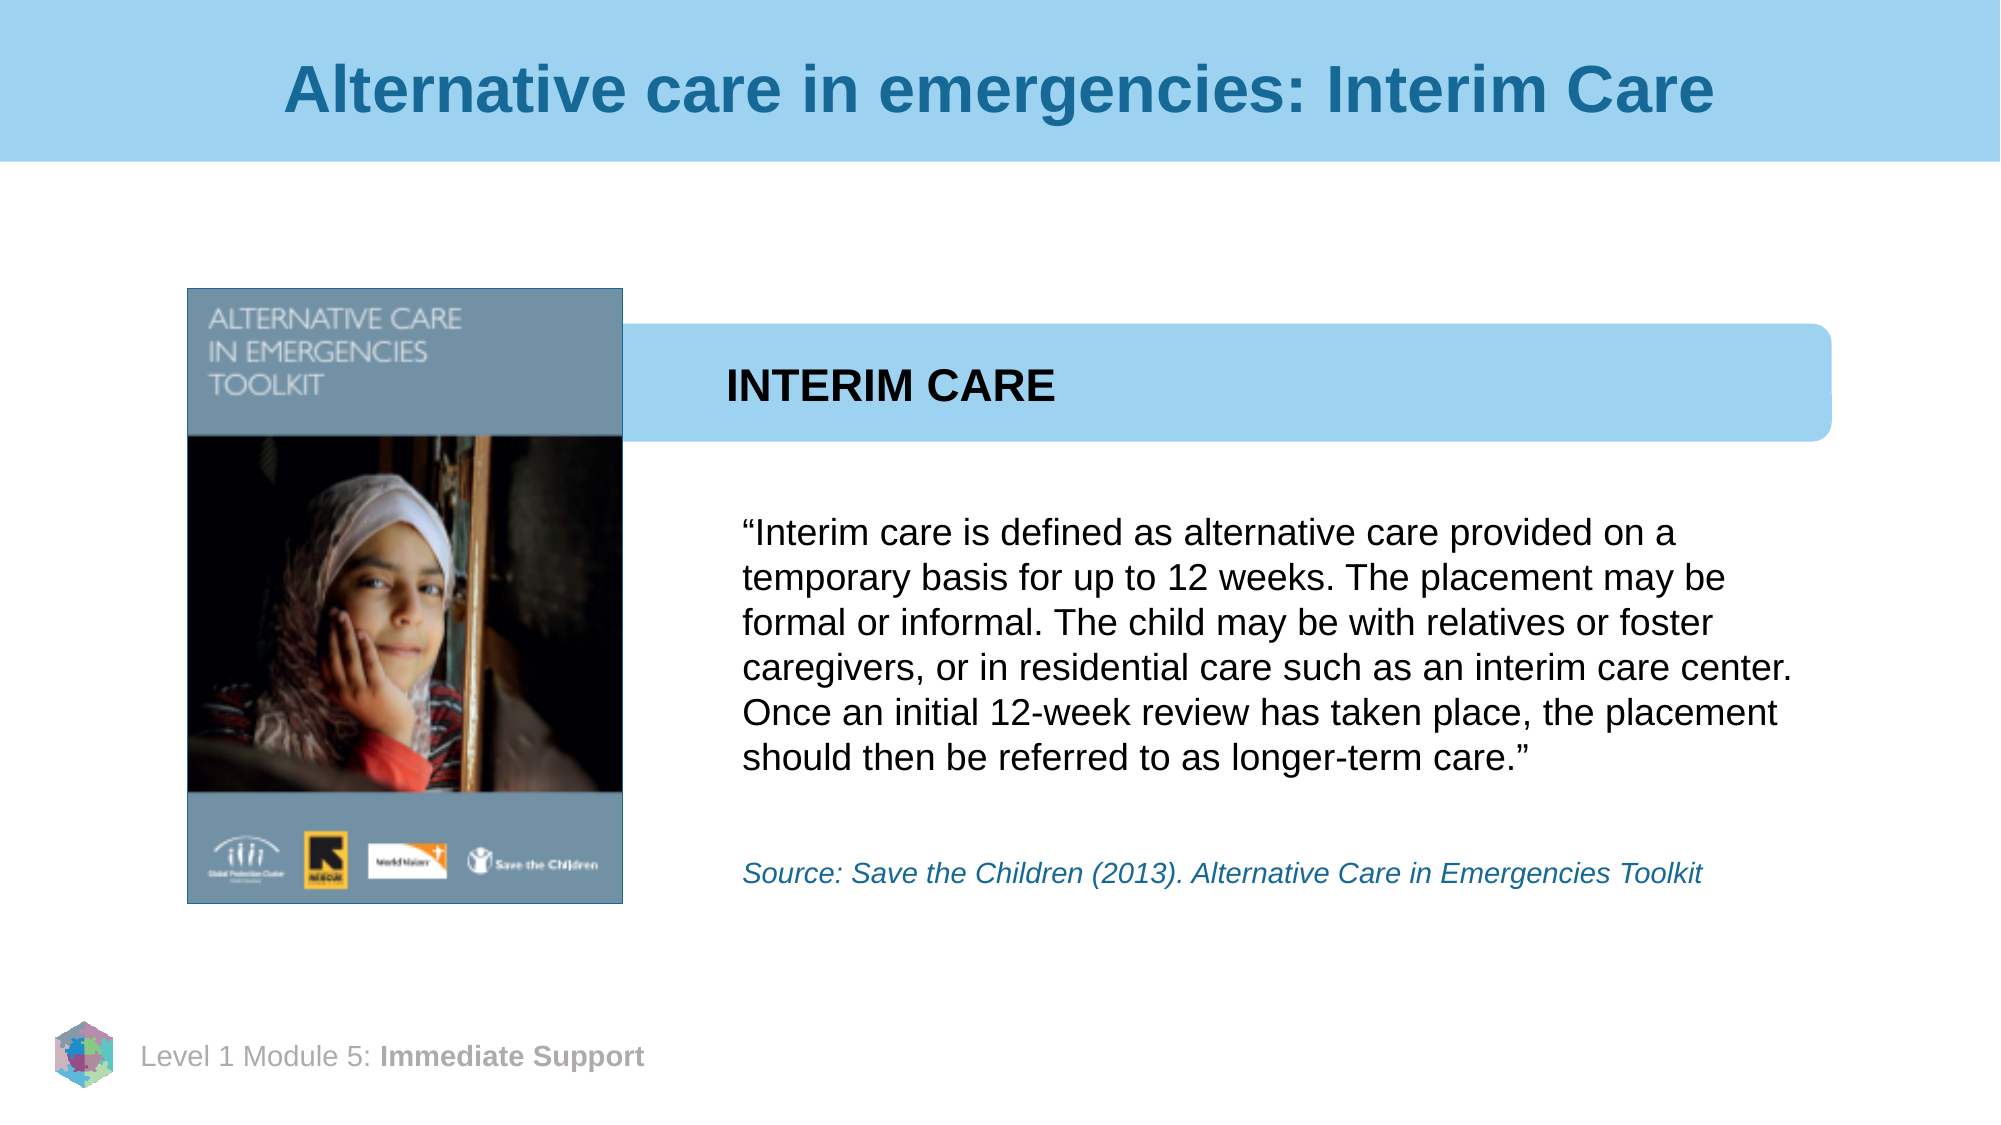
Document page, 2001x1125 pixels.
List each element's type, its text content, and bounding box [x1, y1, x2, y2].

picture [55, 1021, 113, 1088]
title Alternative care in emergencies: Interim Care [137, 19, 1863, 163]
text_box “Interim care is defined as alternative care provided on a temporary basis for up to 12 weeks. The placement may be formal or informal. The child may be with relatives or foster caregivers, or in residential care such as an interim care center. Once an initial 12-week review has taken place, the placement should then be referred to as longer-term care.” [727, 500, 1832, 785]
picture [187, 288, 623, 904]
text_box INTERIM CARE [623, 322, 1833, 443]
text_box Source: Save the Children (2013). Alternative Care in Emergencies Toolkit [727, 846, 1728, 897]
